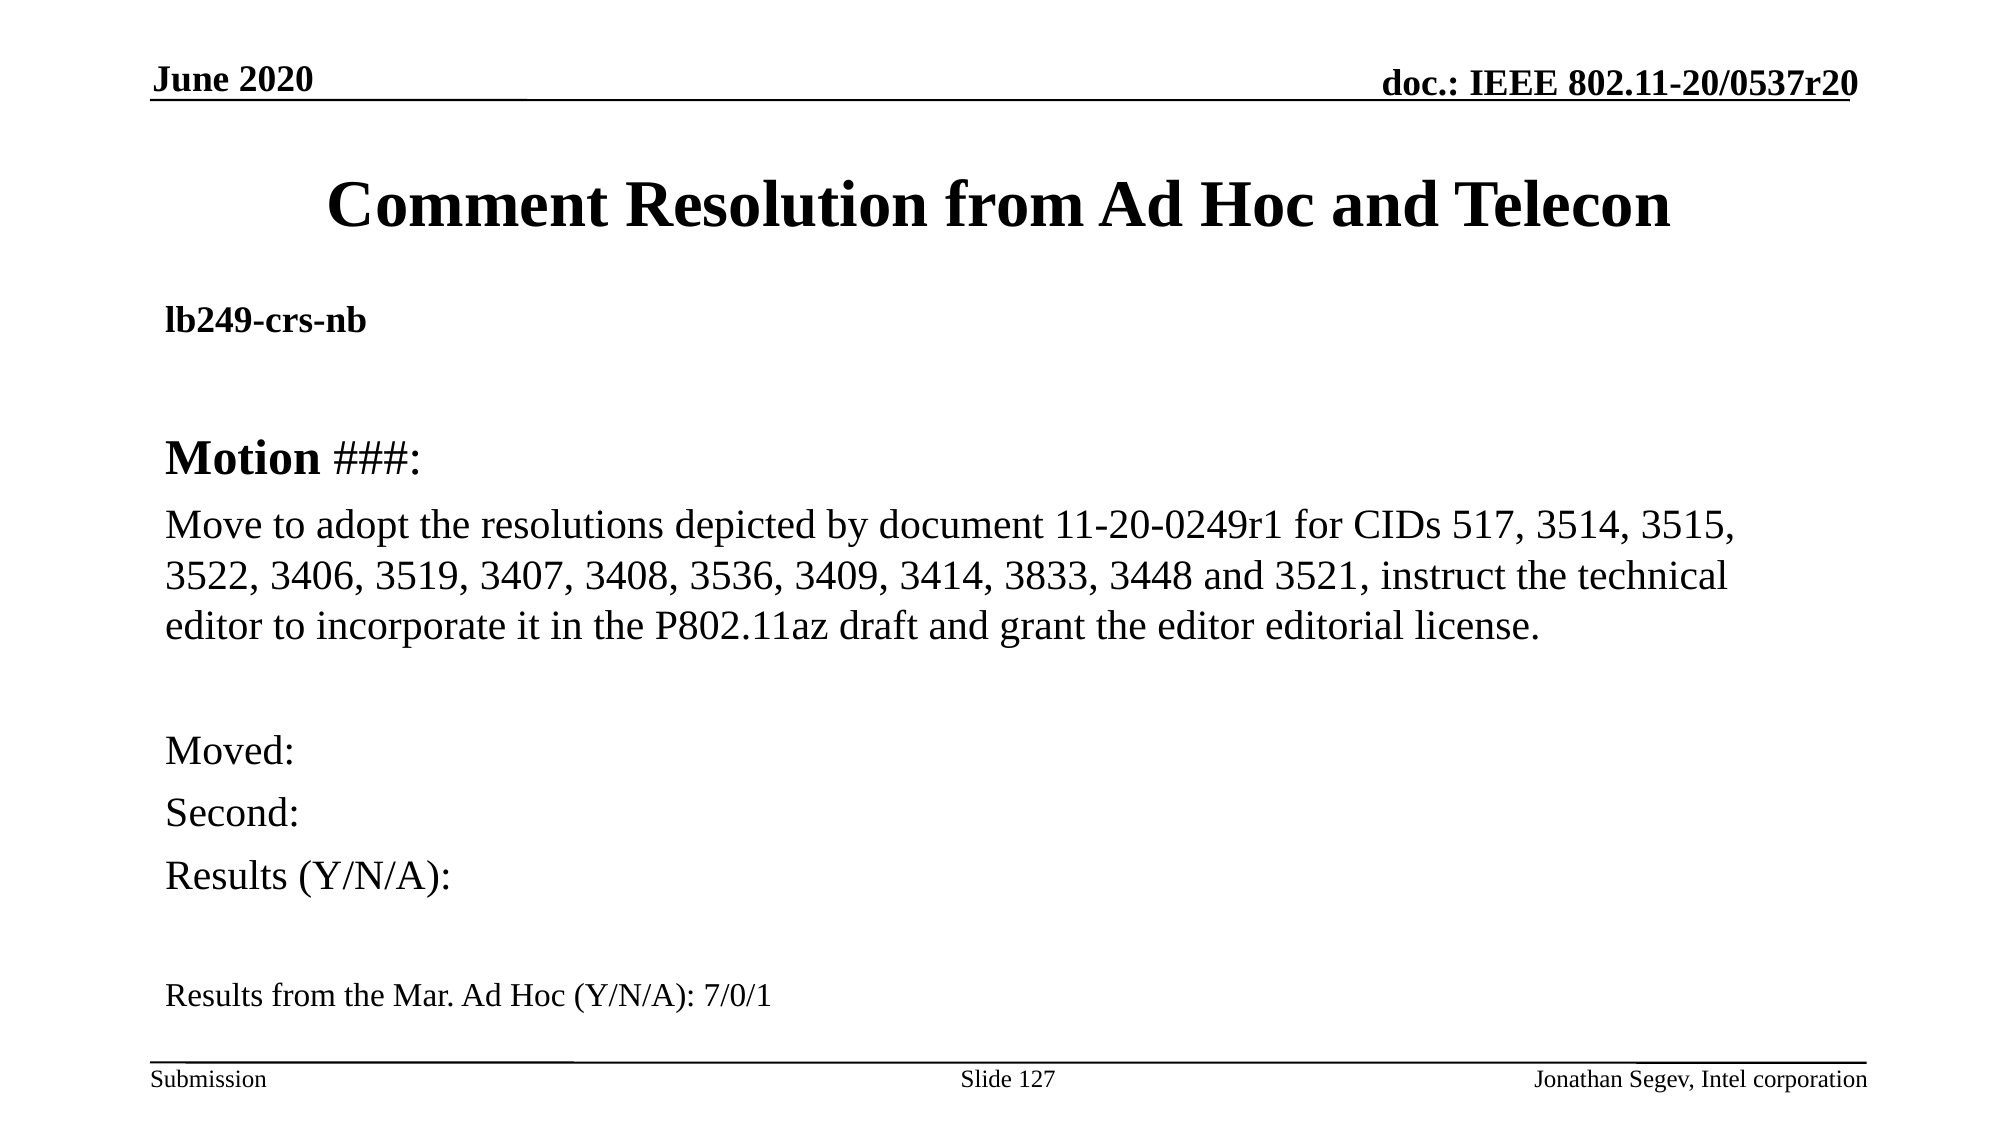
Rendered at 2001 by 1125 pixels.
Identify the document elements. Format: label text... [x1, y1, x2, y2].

title Comment Resolution from Ad Hoc and Telecon [149, 112, 1850, 286]
list lb249-crs-nb Motion ###: Move to adopt the resolutions depicted by document 11-20-0249r1 for CIDs 517, 3514, 3515, 3522, 3406, 3519, 3407, 3408, 3536, 3409, 3414, 3833, 3448 and 3521, instruct the technical editor to incorporate it in the P802.11az draft and grant the editor editorial license. Moved: Second: Results (Y/N/A): Results from the Mar. Ad Hoc (Y/N/A): 7/0/1 [149, 286, 1850, 1000]
slide_number Slide 127 [950, 1061, 1067, 1123]
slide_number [152, 54, 563, 100]
footer Jonathan Segev, Intel corporation [1171, 1061, 1869, 1093]
